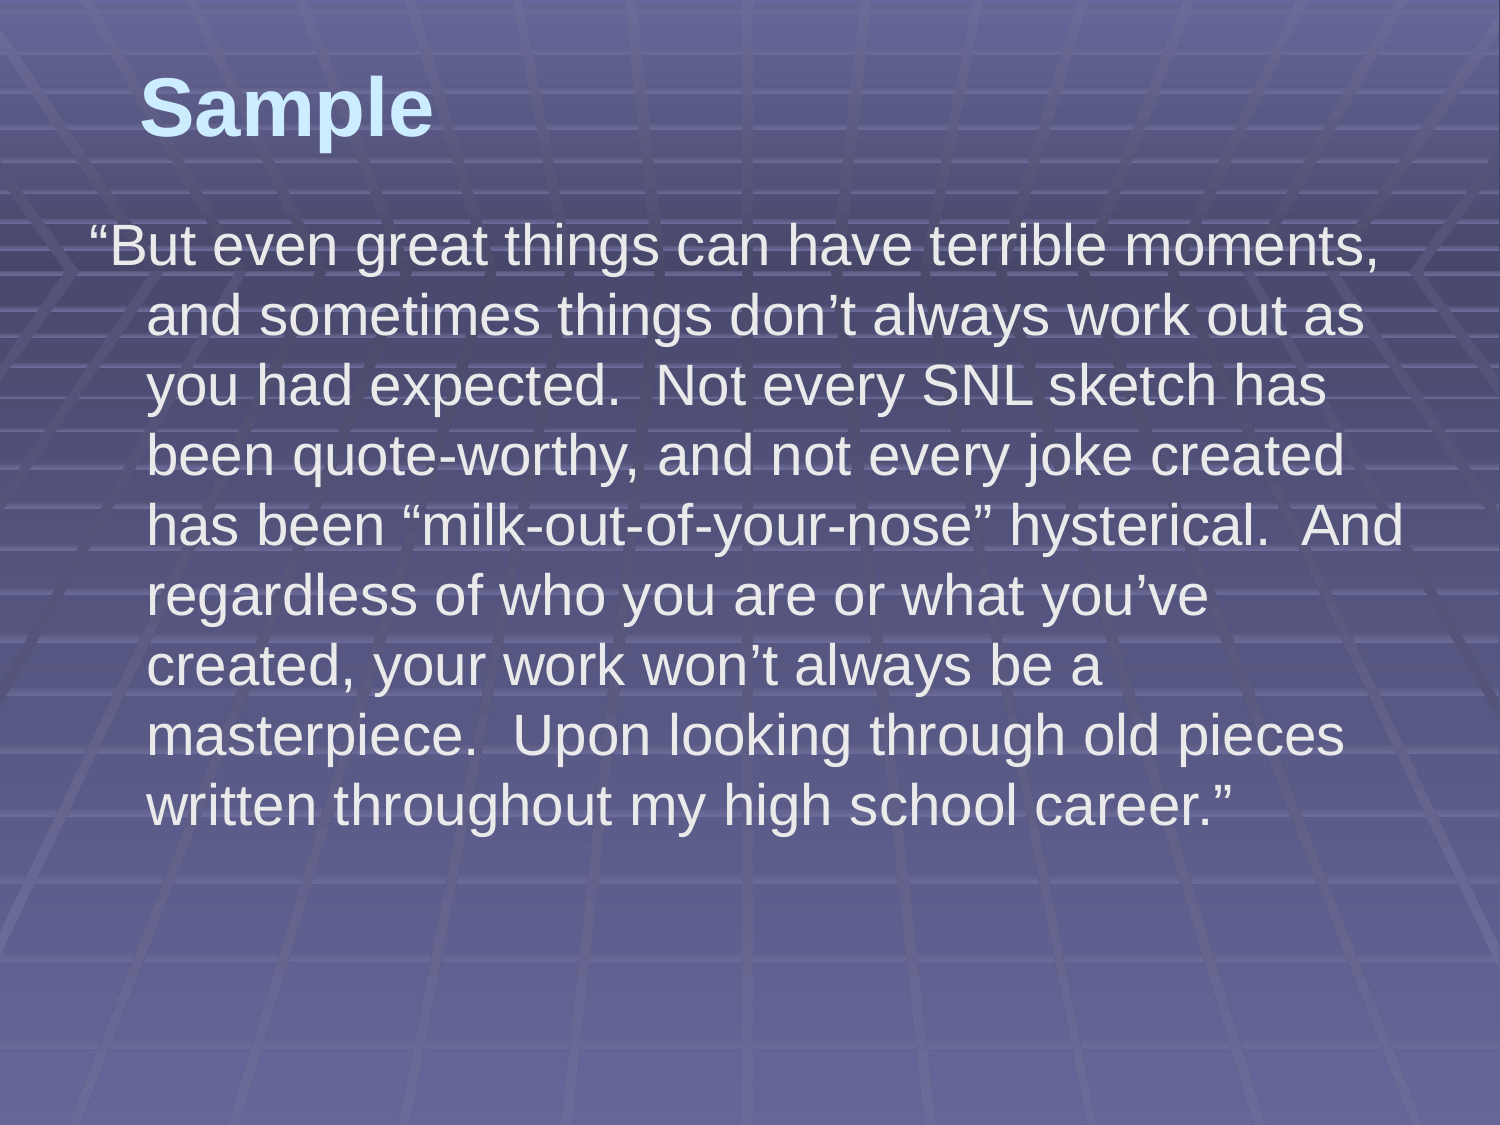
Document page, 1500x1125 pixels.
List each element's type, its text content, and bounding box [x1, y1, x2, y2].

list “But even great things can have terrible moments, and sometimes things don’t always work out as you had expected. Not every SNL sketch has been quote-worthy, and not every joke created has been “milk-out-of-your-nose” hysterical. And regardless of who you are or what you’ve created, your work won’t always be a masterpiece. Upon looking through old pieces written throughout my high school career.” [74, 199, 1425, 1001]
title Sample [74, 44, 501, 163]
